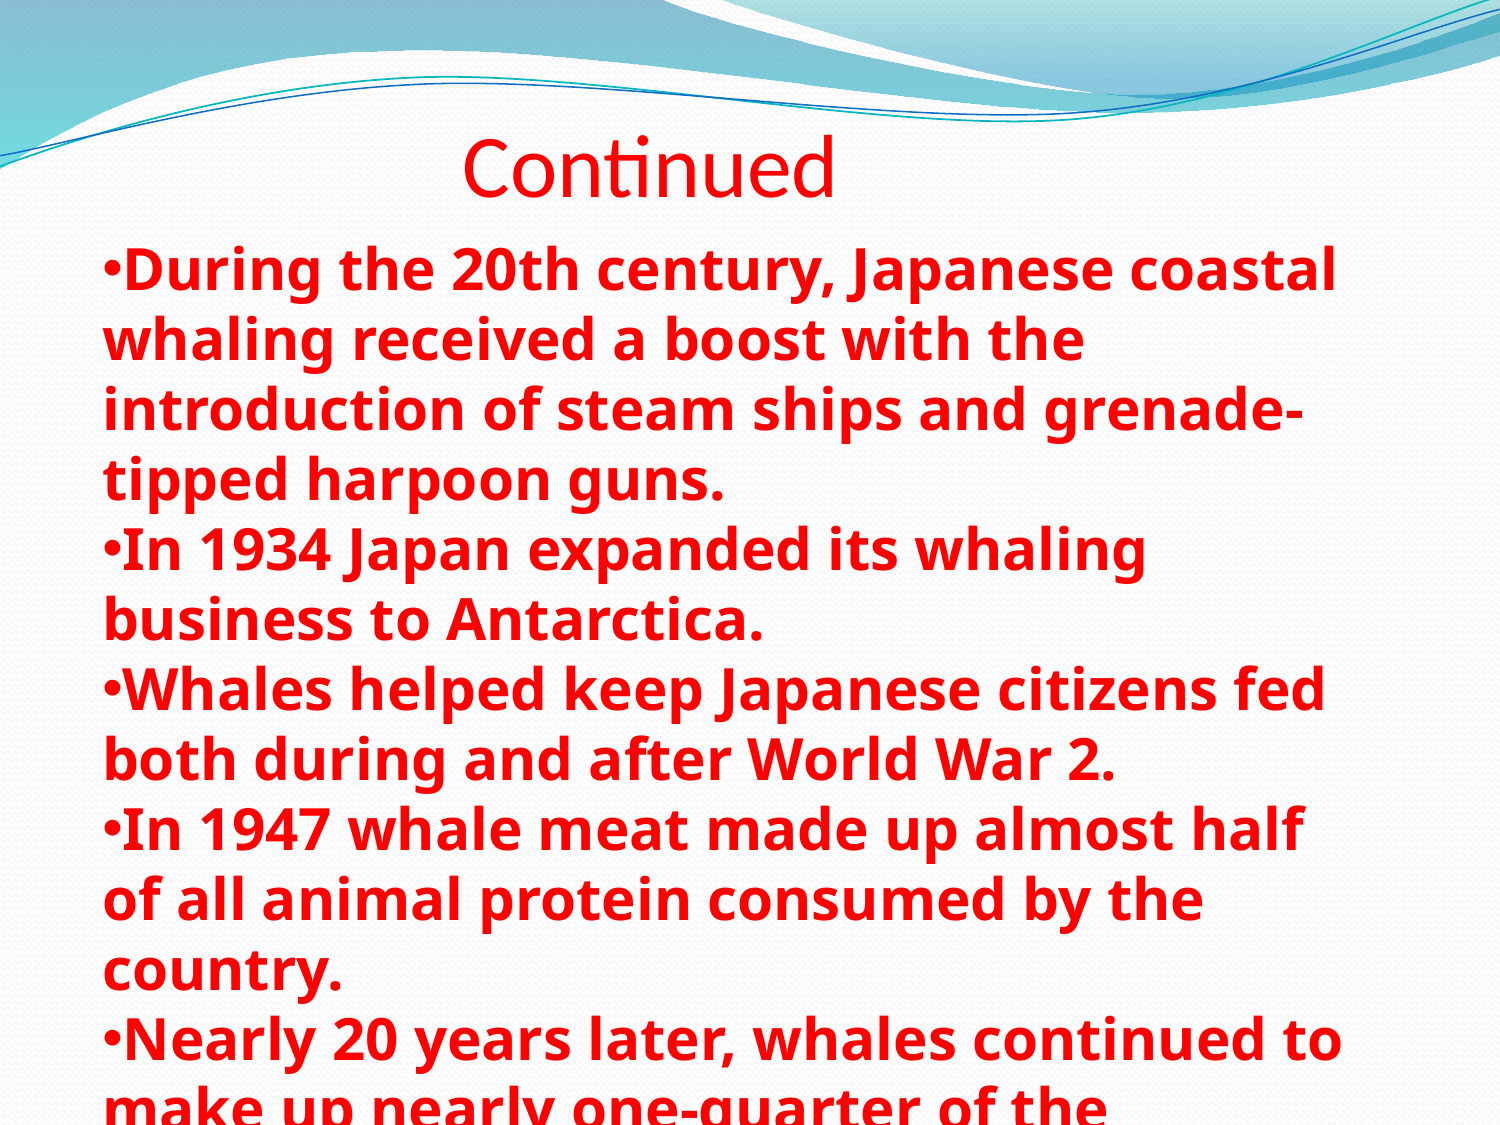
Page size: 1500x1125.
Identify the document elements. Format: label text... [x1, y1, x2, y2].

text_box During the 20th century, Japanese coastal whaling received a boost with the introduction of steam ships and grenade-tipped harpoon guns. In 1934 Japan expanded its whaling business to Antarctica. Whales helped keep Japanese citizens fed both during and after World War 2. In 1947 whale meat made up almost half of all animal protein consumed by the country. Nearly 20 years later, whales continued to make up nearly one-quarter of the Japanese diet. [87, 224, 1388, 1125]
title Continued [462, 99, 925, 216]
